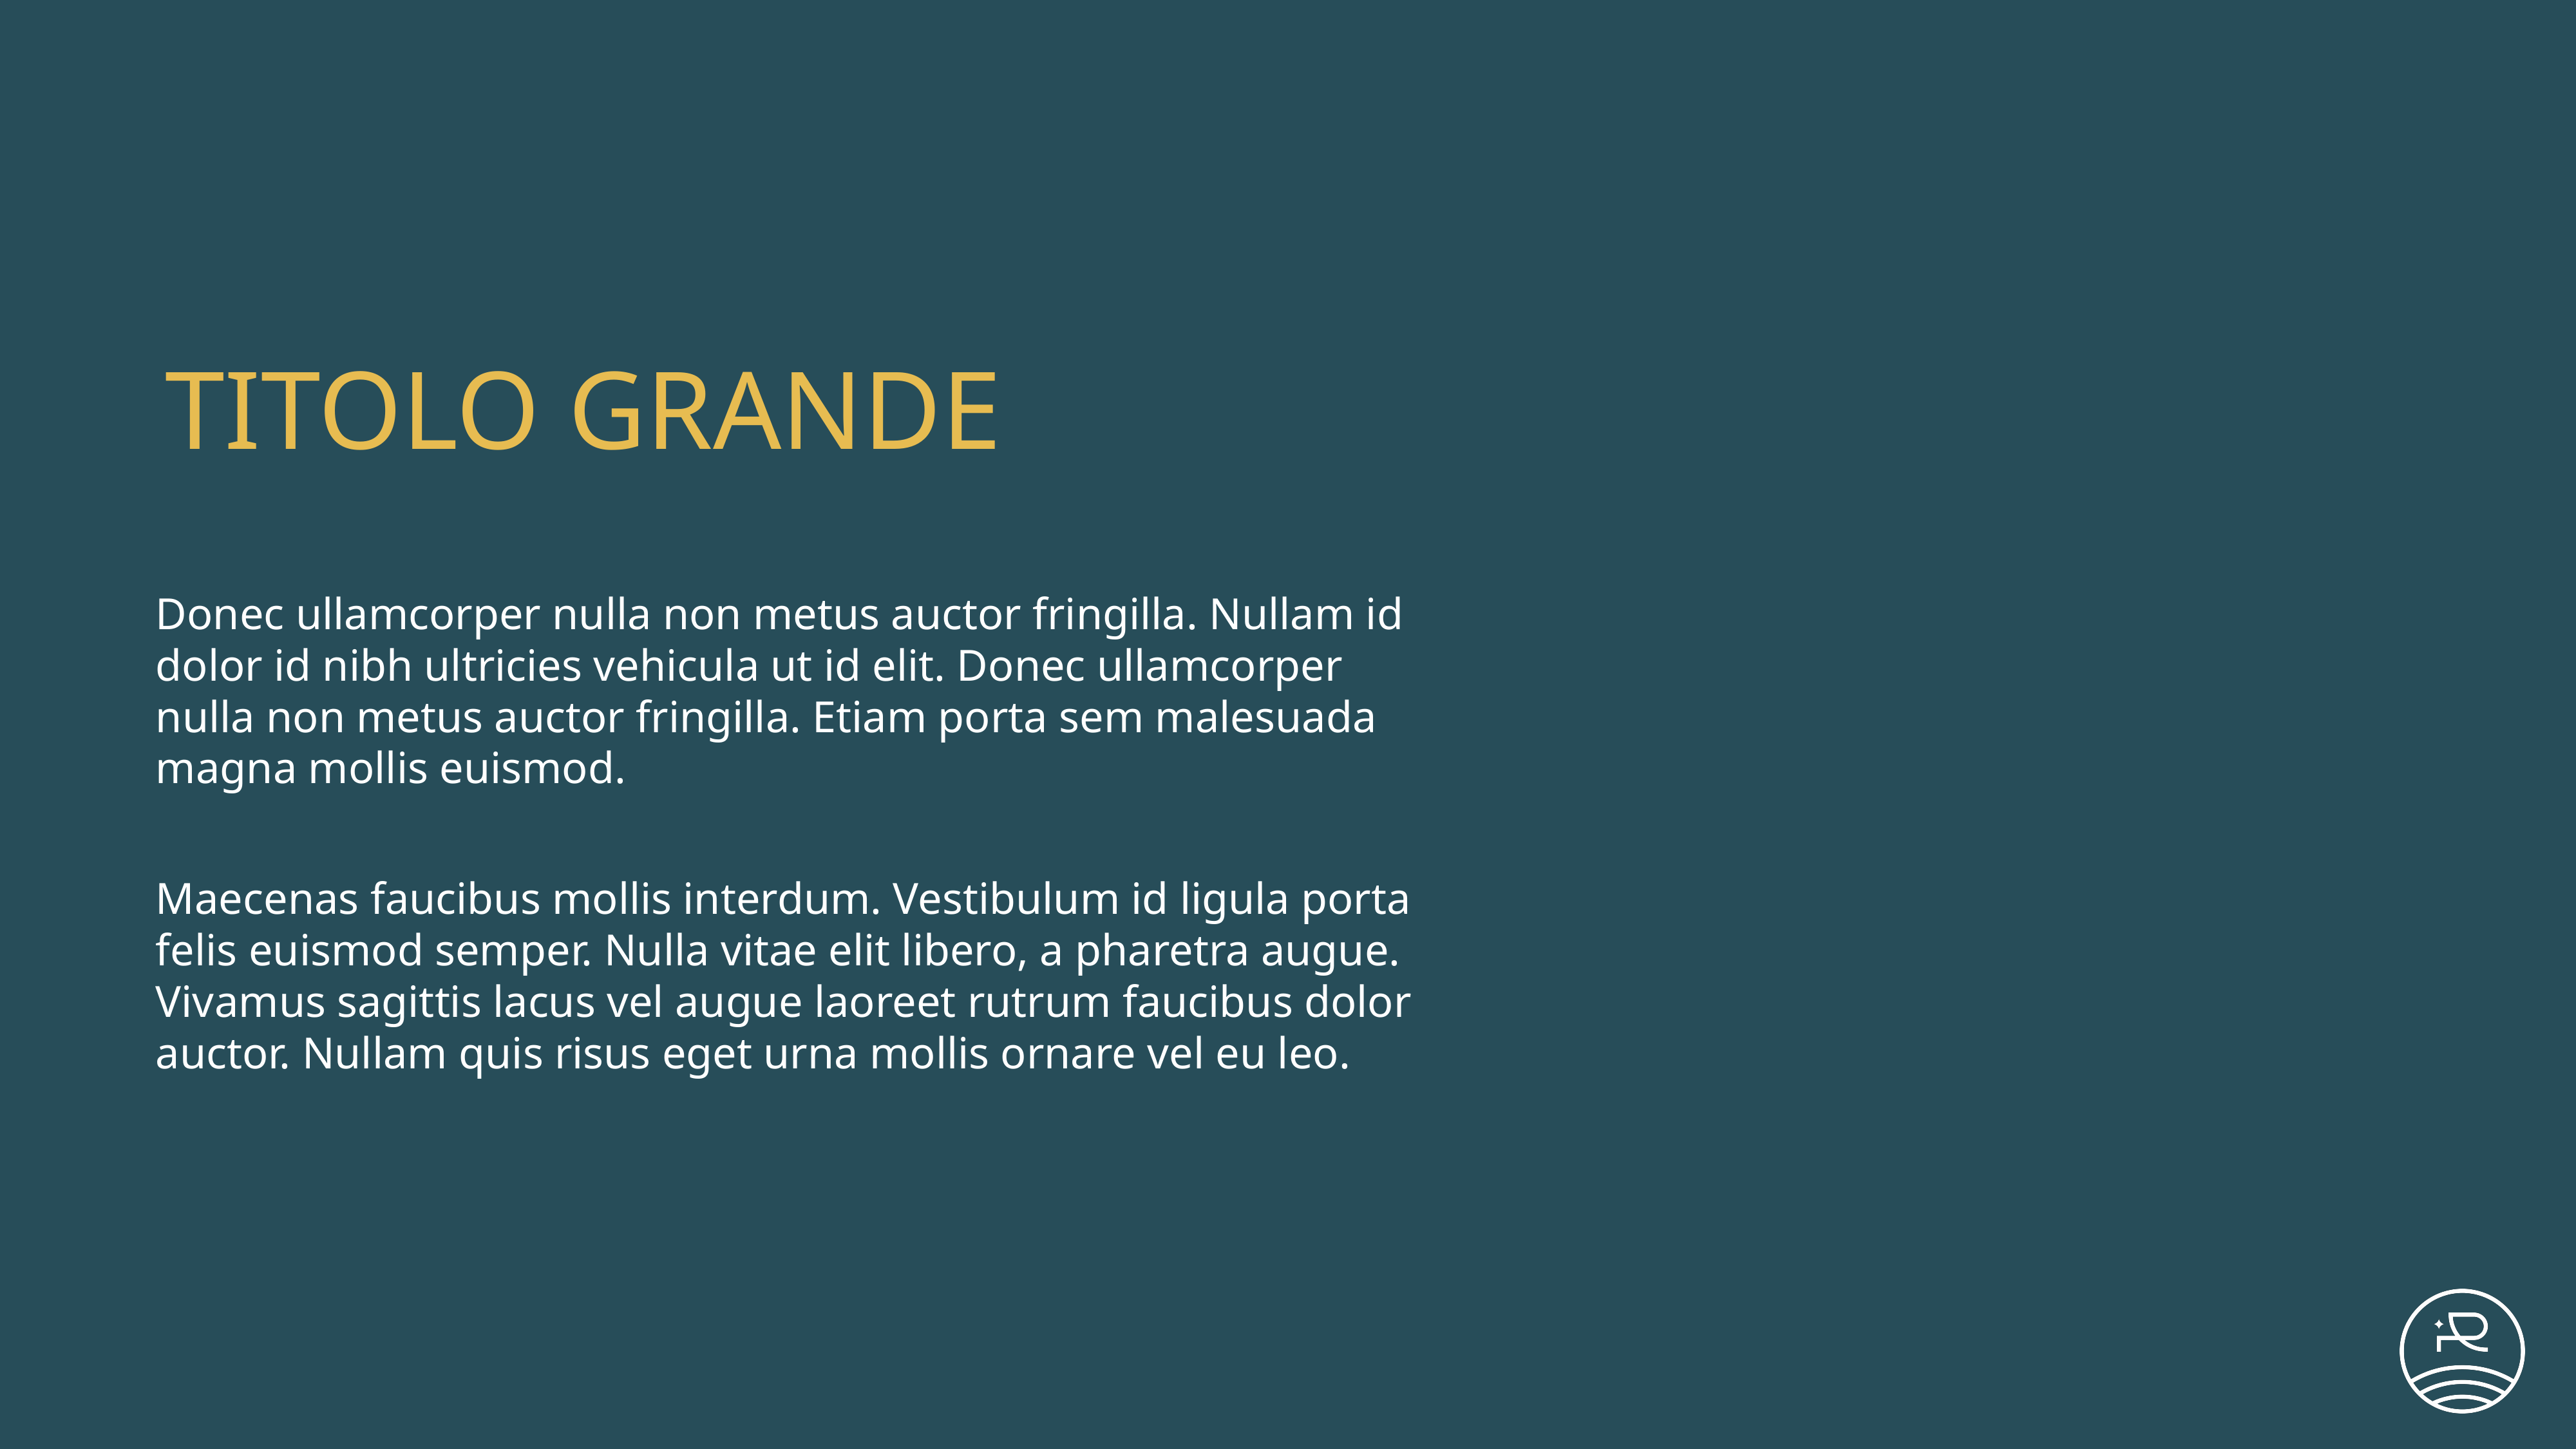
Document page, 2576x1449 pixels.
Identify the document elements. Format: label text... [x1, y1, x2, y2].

picture [2400, 1289, 2525, 1414]
text_box TITOLO GRANDE [159, 336, 1008, 477]
text_box Donec ullamcorper nulla non metus auctor fringilla. Nullam id dolor id nibh ultricies vehicula ut id elit. Donec ullamcorper nulla non metus auctor fringilla. Etiam porta sem malesuada magna mollis euismod. Maecenas faucibus mollis interdum. Vestibulum id ligula porta felis euismod semper. Nulla vitae elit libero, a pharetra augue. Vivamus sagittis lacus vel augue laoreet rutrum faucibus dolor auctor. Nullam quis risus eget urna mollis ornare vel eu leo. [150, 581, 1431, 1083]
